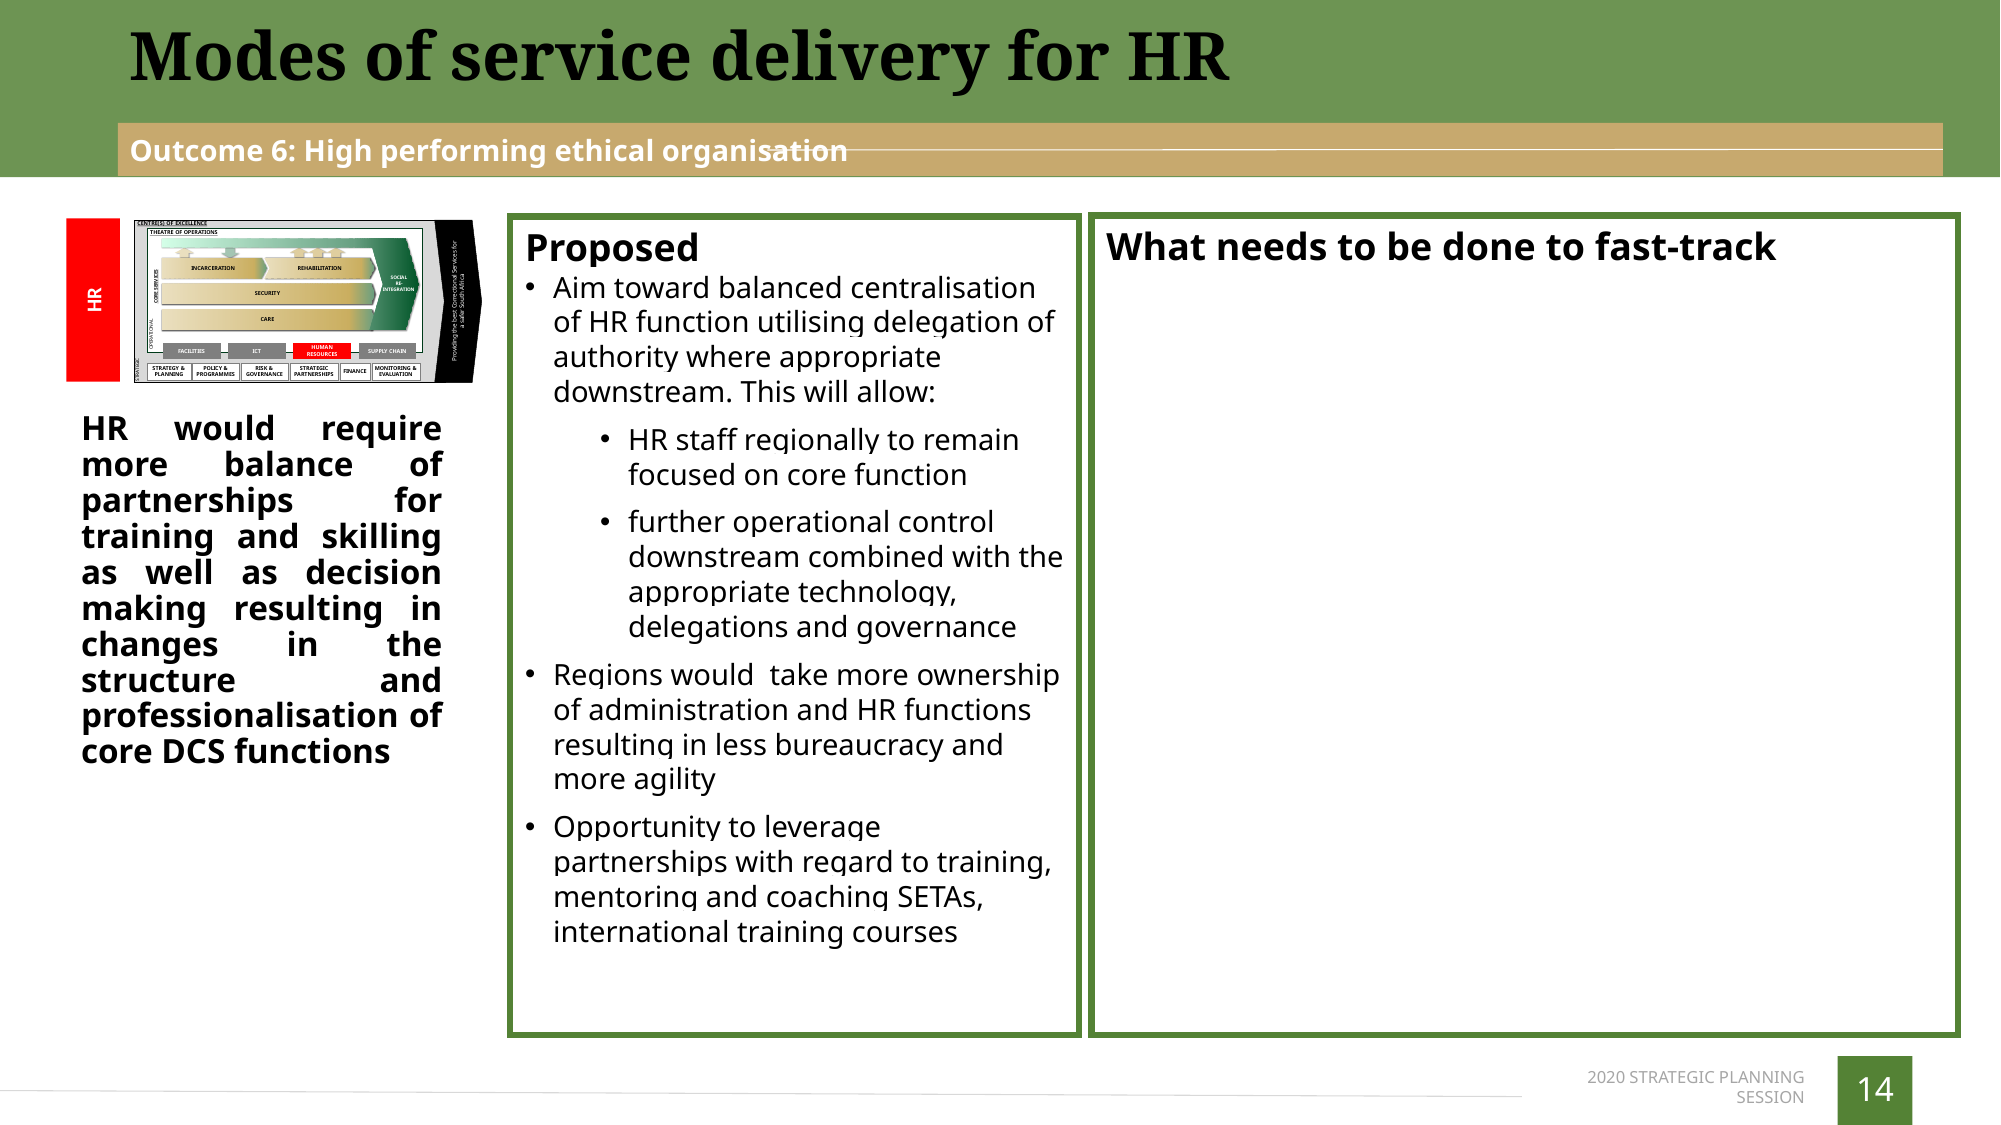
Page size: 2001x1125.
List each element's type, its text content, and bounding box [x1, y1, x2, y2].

text_box Outcome 6: High performing ethical organisation [129, 132, 1257, 168]
title Modes of service delivery for HR [129, 23, 1865, 112]
text_box Proposed Aim toward balanced centralisation of HR function utilising delegation of authority where appropriate downstream. This will allow: HR staff regionally to remain focused on core function further operational control downstream combined with the appropriate technology, delegations and governance Regions would take more ownership of administration and HR functions resulting in less bureaucracy and more agility Opportunity to leverage partnerships with regard to training, mentoring and coaching SETAs, international training courses [510, 216, 1079, 1035]
picture [129, 218, 482, 384]
text_box HR [65, 217, 121, 383]
text_box What needs to be done to fast-track [1091, 215, 1959, 1035]
text_box HR would require more balance of partnerships for training and skilling as well as decision making resulting in changes in the structure and professionalisation of core DCS functions [66, 404, 458, 779]
